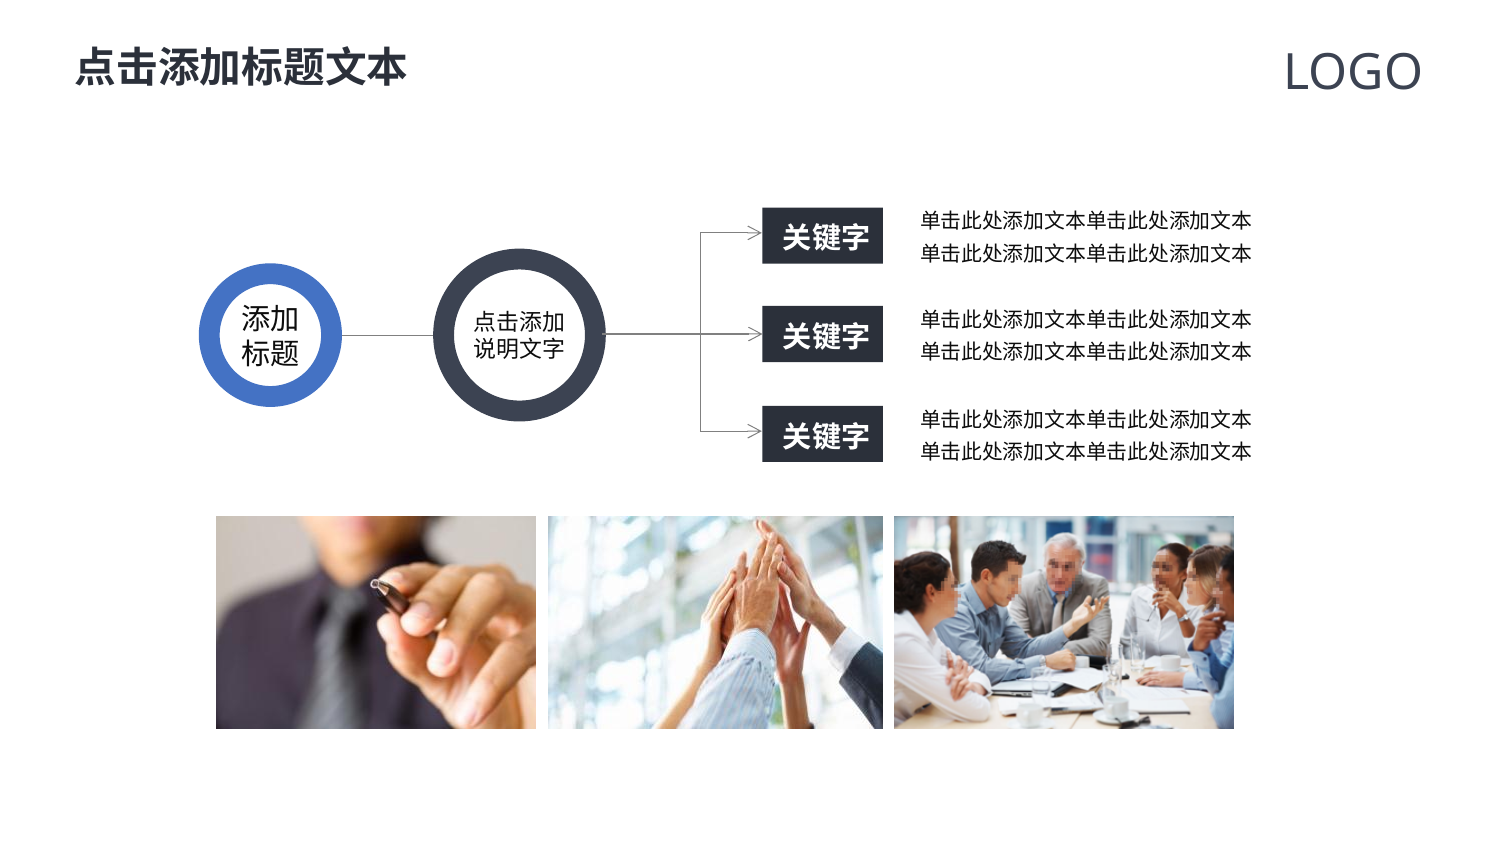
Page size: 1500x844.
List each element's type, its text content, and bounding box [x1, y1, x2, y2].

text_box 单击此处添加文本单击此处添加文本 单击此处添加文本单击此处添加文本 [909, 393, 1282, 469]
text_box 添加标题 [209, 273, 332, 397]
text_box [763, 305, 889, 363]
picture [894, 516, 1234, 729]
text_box 点击添加说明文字 [443, 259, 596, 412]
text_box 单击此处添加文本单击此处添加文本 单击此处添加文本单击此处添加文本 [909, 294, 1282, 370]
text_box 点击添加标题文本 [59, 33, 424, 99]
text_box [762, 405, 889, 463]
text_box 单击此处添加文本单击此处添加文本 单击此处添加文本单击此处添加文本 [909, 195, 1282, 271]
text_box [602, 232, 763, 432]
text_box LOGO [1268, 31, 1439, 107]
picture [216, 516, 536, 729]
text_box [762, 207, 889, 264]
picture [548, 516, 883, 729]
